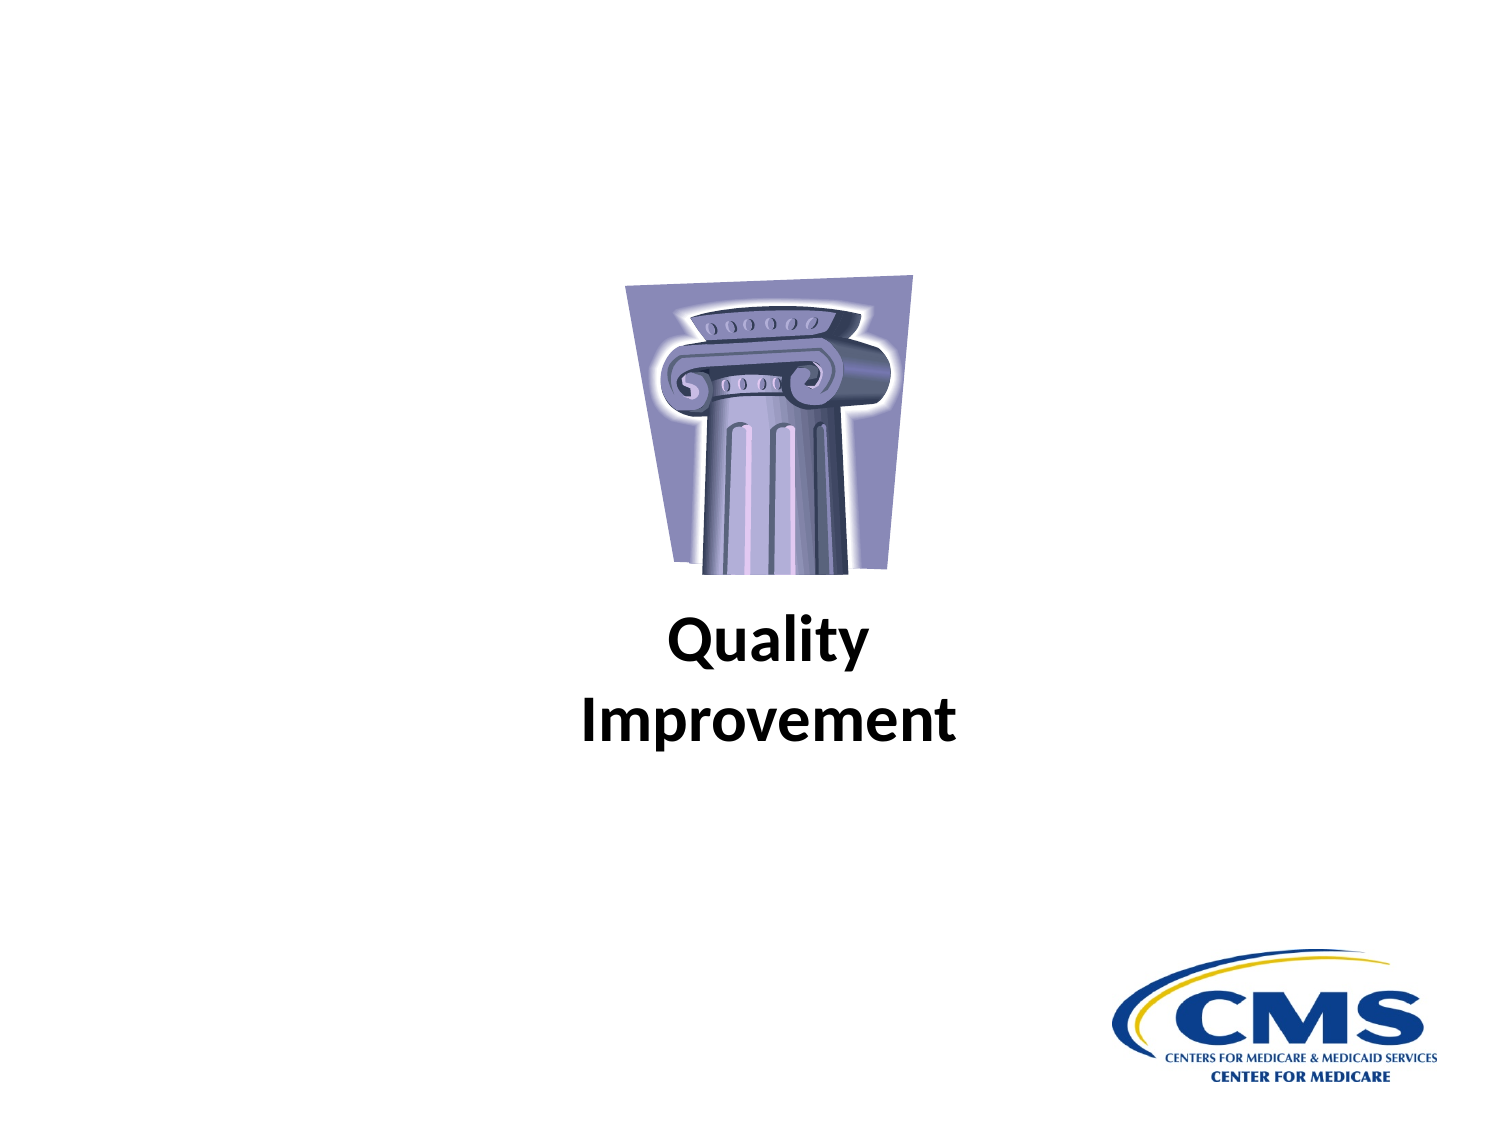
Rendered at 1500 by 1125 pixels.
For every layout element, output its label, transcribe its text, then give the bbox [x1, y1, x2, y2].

picture [624, 274, 914, 576]
text_box Quality Improvement [550, 587, 988, 762]
picture [1112, 949, 1437, 1082]
